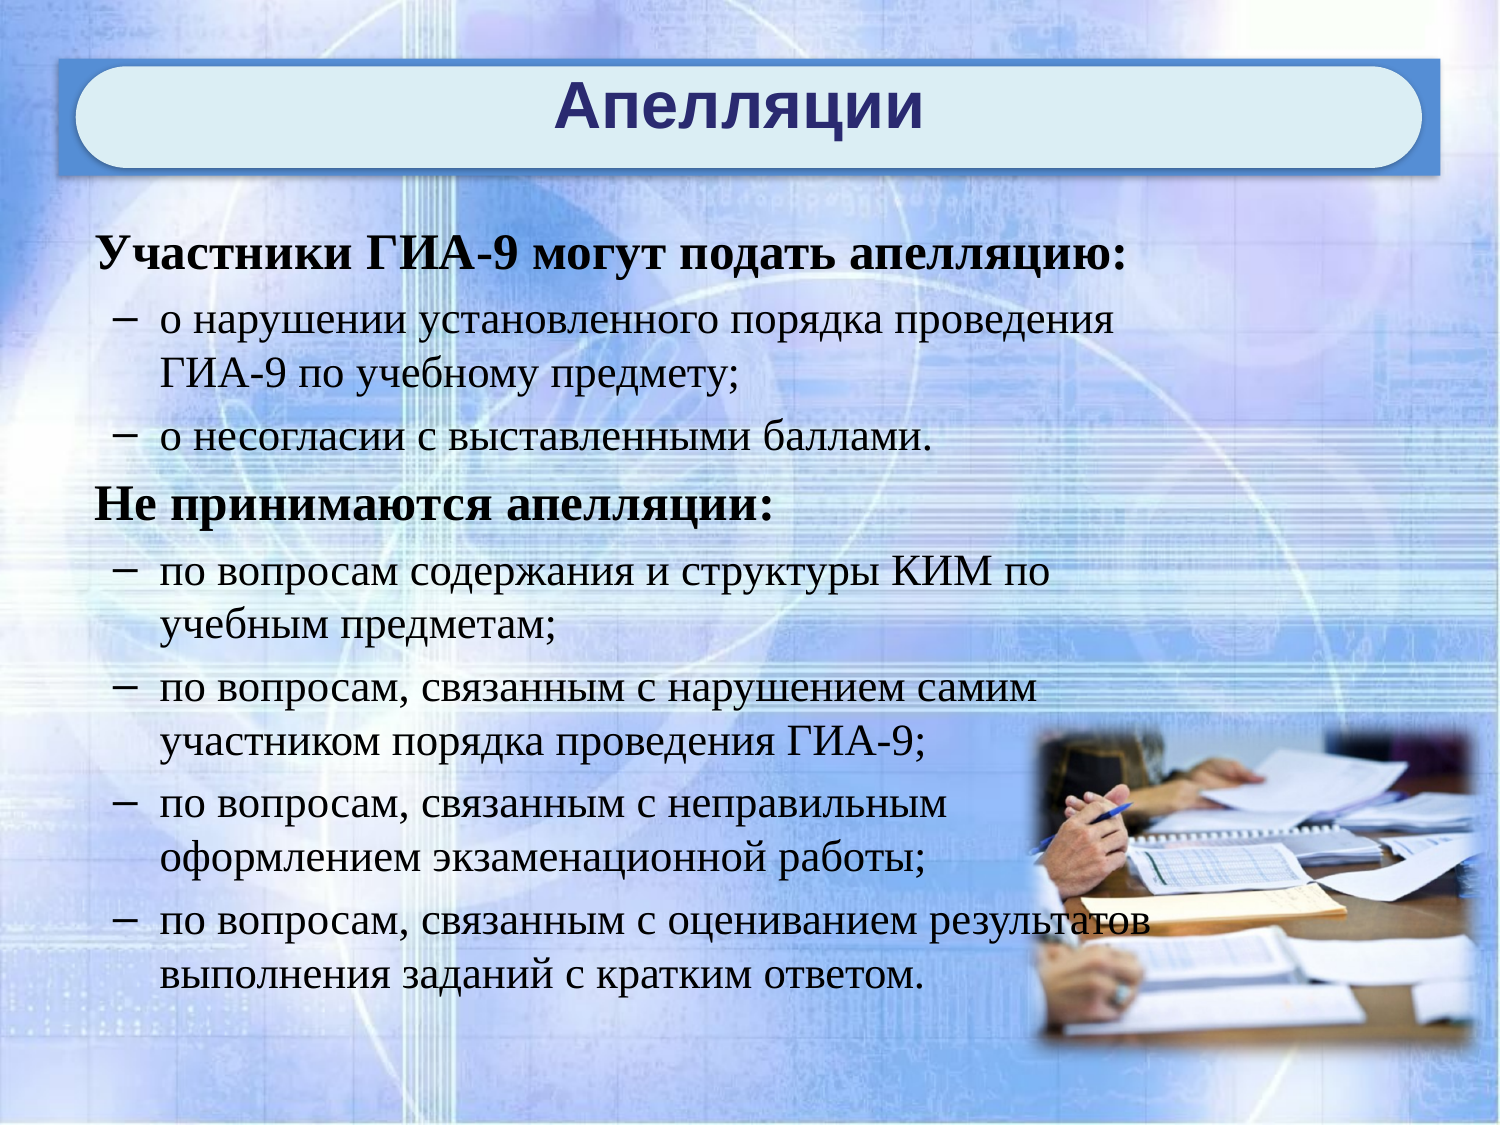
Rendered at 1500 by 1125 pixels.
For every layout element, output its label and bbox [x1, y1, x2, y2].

picture [0, 0, 1500, 1125]
text_box [58, 58, 1441, 176]
